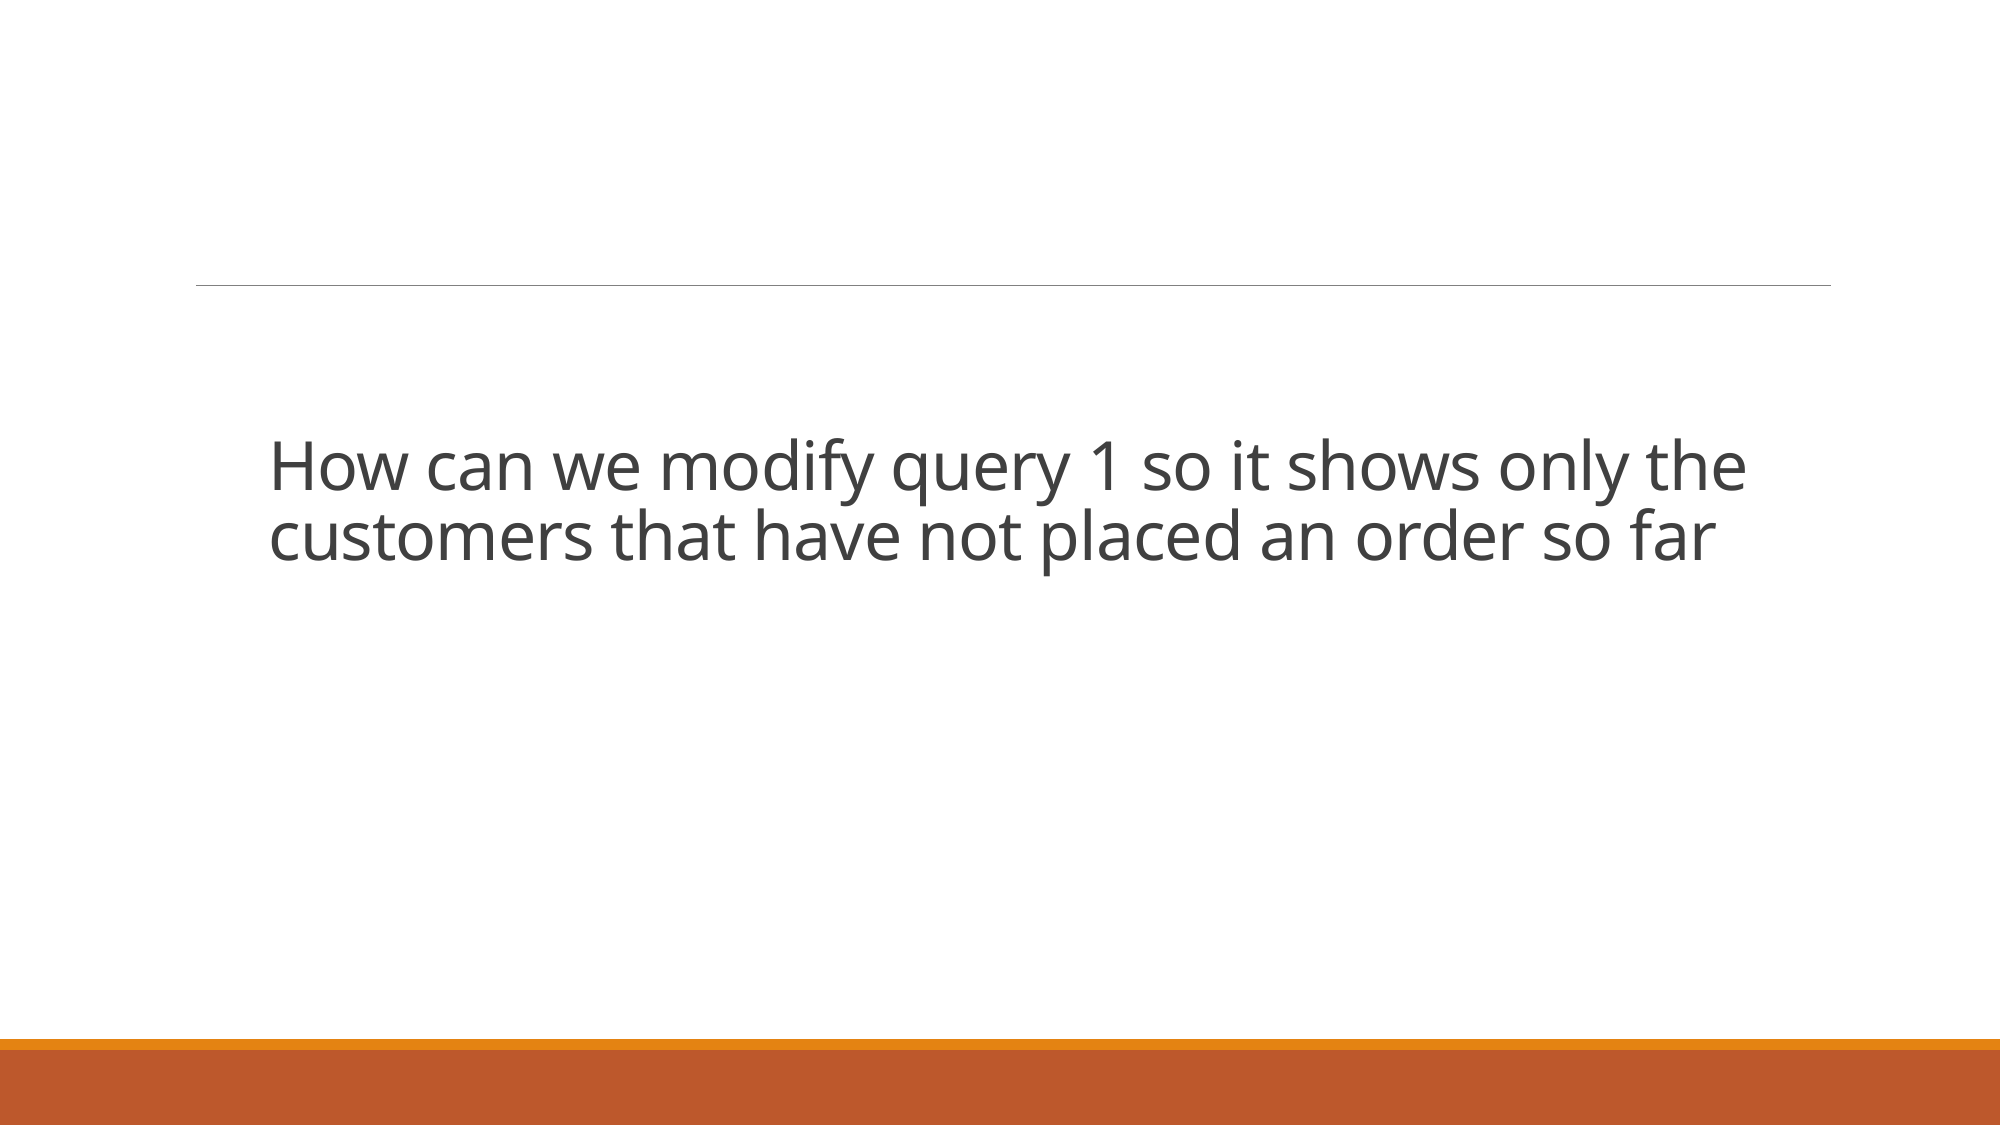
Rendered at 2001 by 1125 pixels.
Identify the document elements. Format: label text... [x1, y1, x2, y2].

title How can we modify query 1 so it shows only the customers that have not placed an order so far [253, 424, 1904, 663]
